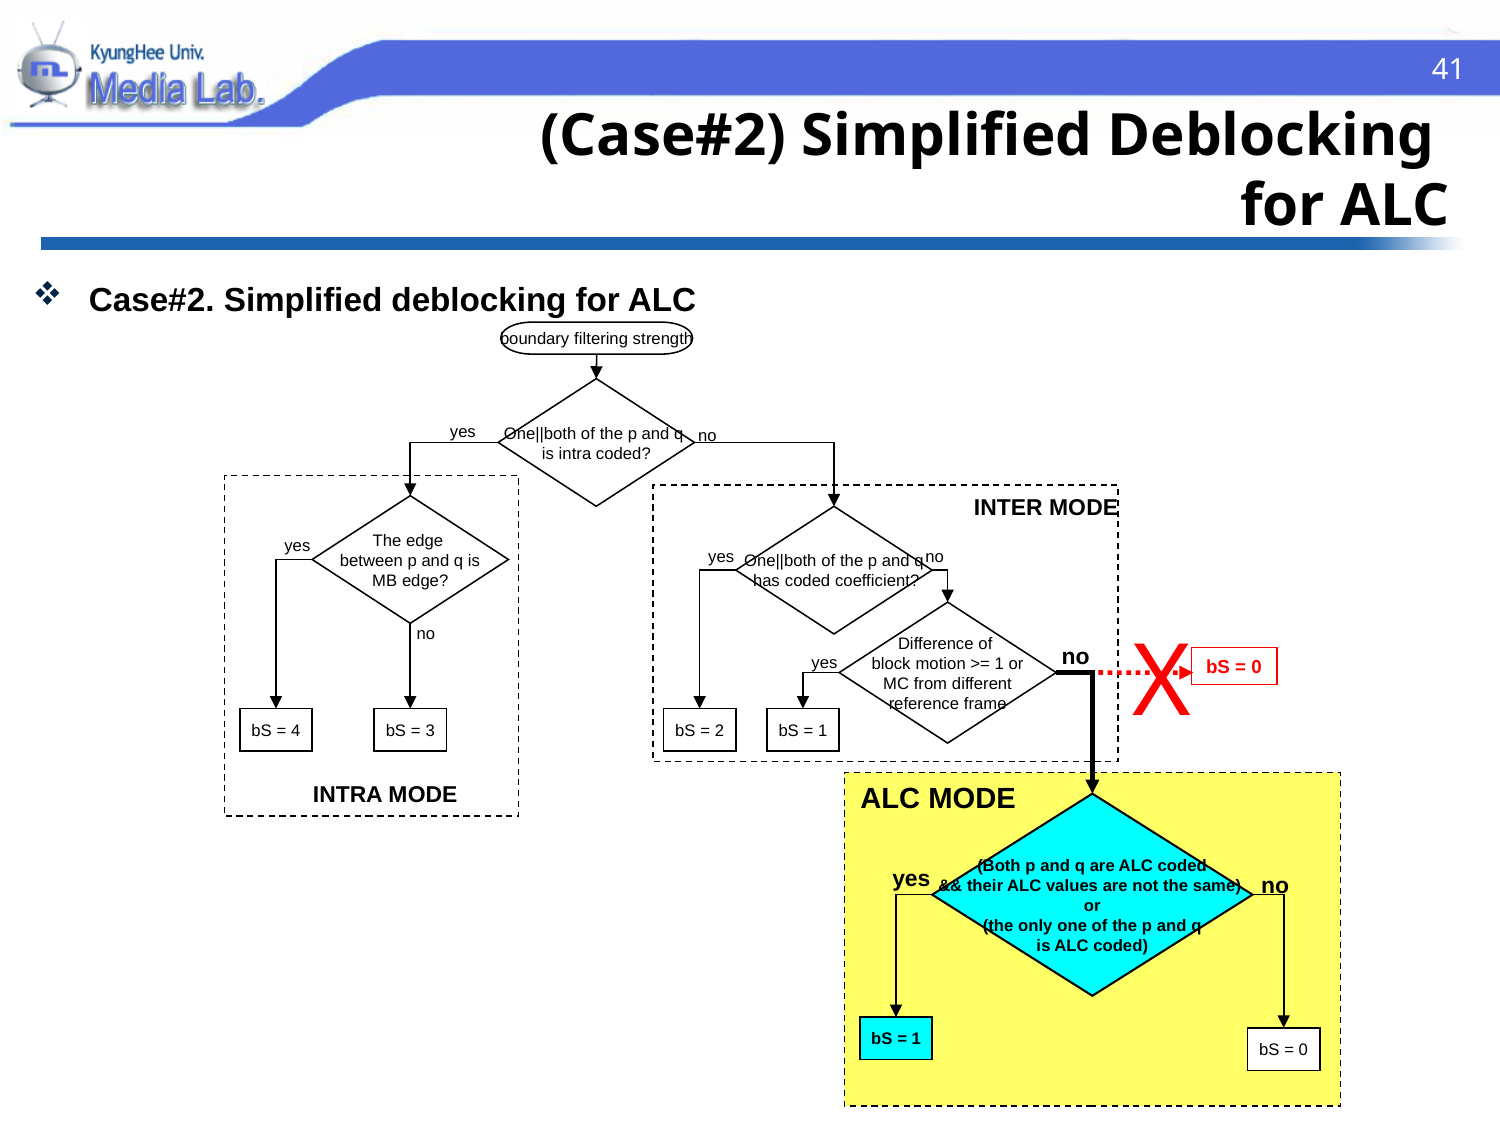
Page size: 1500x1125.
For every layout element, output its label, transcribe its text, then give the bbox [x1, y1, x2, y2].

list Case#2. Simplified deblocking for ALC [17, 262, 1483, 1107]
slide_number 41 [1403, 42, 1481, 93]
picture [41, 237, 1500, 250]
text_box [224, 321, 1341, 1107]
picture [0, 0, 1500, 138]
title (Case#2) Simplified Deblocking for ALC [159, 101, 1465, 233]
